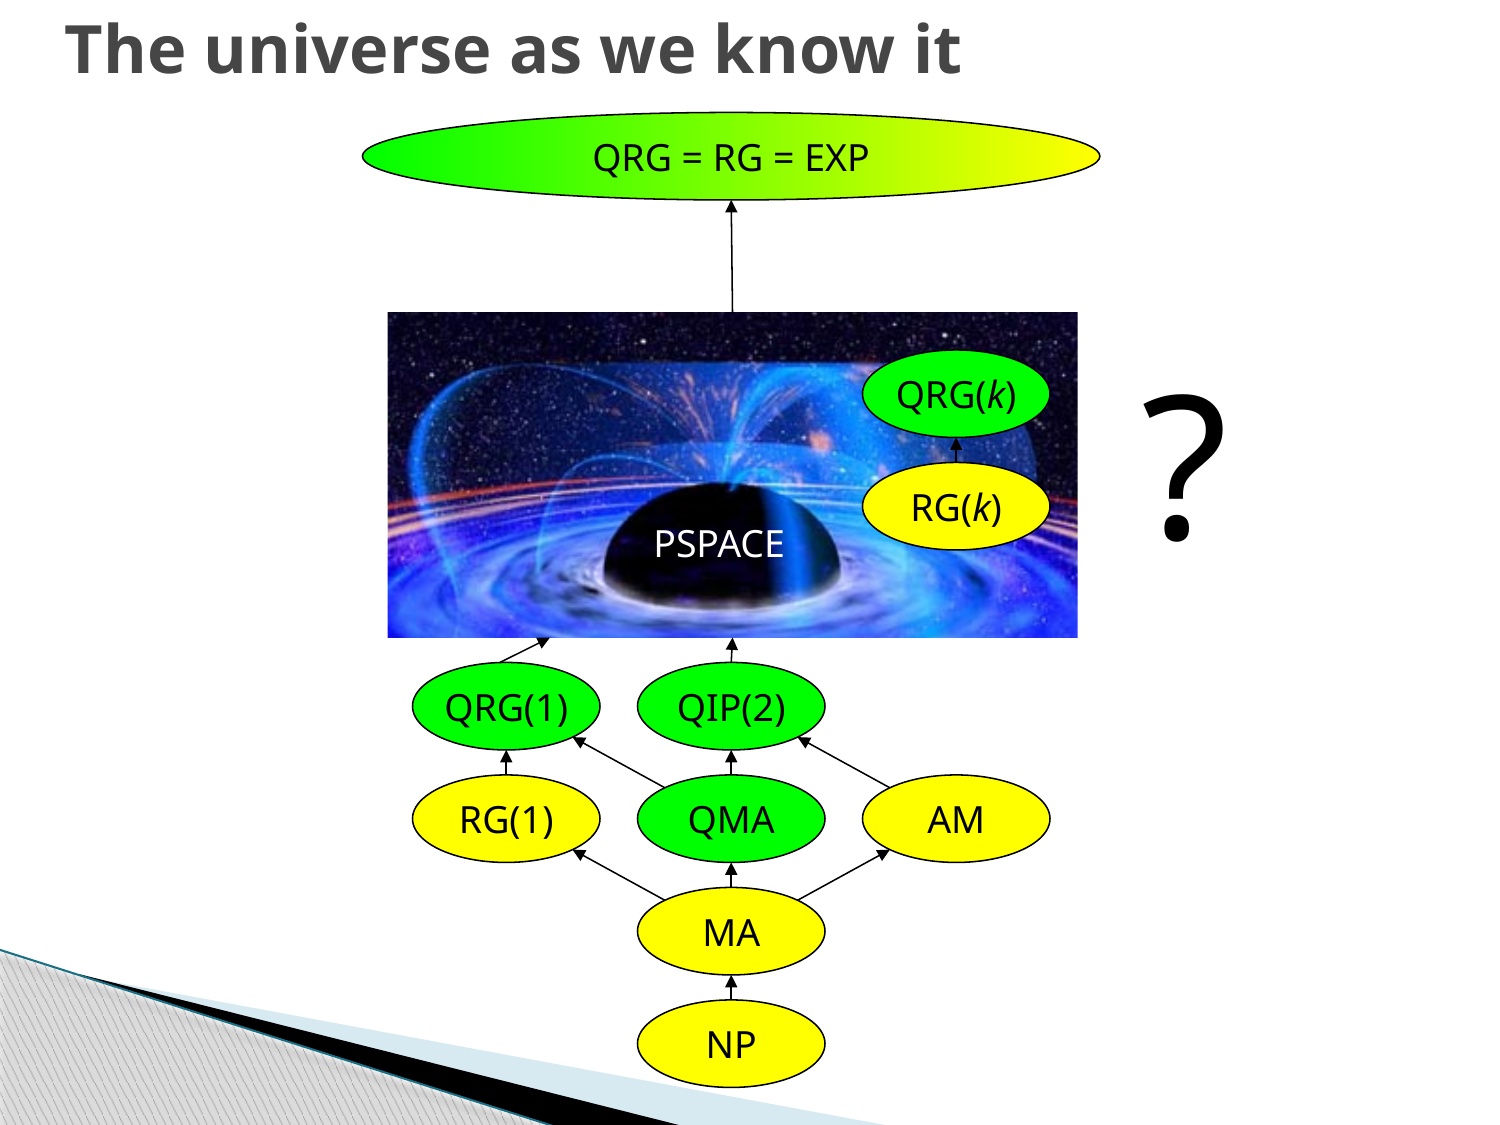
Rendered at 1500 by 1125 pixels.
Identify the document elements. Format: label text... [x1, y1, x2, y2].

text_box AM [862, 774, 1051, 863]
text_box QRG = RG = EXP [362, 112, 1100, 200]
title The universe as we know it [50, 0, 1463, 175]
picture [387, 312, 1078, 638]
text_box NP [637, 999, 826, 1088]
text_box MA [637, 887, 826, 975]
text_box RG(1) [412, 774, 601, 863]
text_box QMA [637, 774, 826, 863]
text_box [572, 849, 666, 901]
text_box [797, 849, 891, 901]
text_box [797, 736, 891, 788]
text_box QIP(2) [637, 662, 826, 750]
text_box ? [1126, 332, 1243, 587]
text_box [572, 736, 666, 788]
text_box QRG(1) [412, 662, 601, 750]
